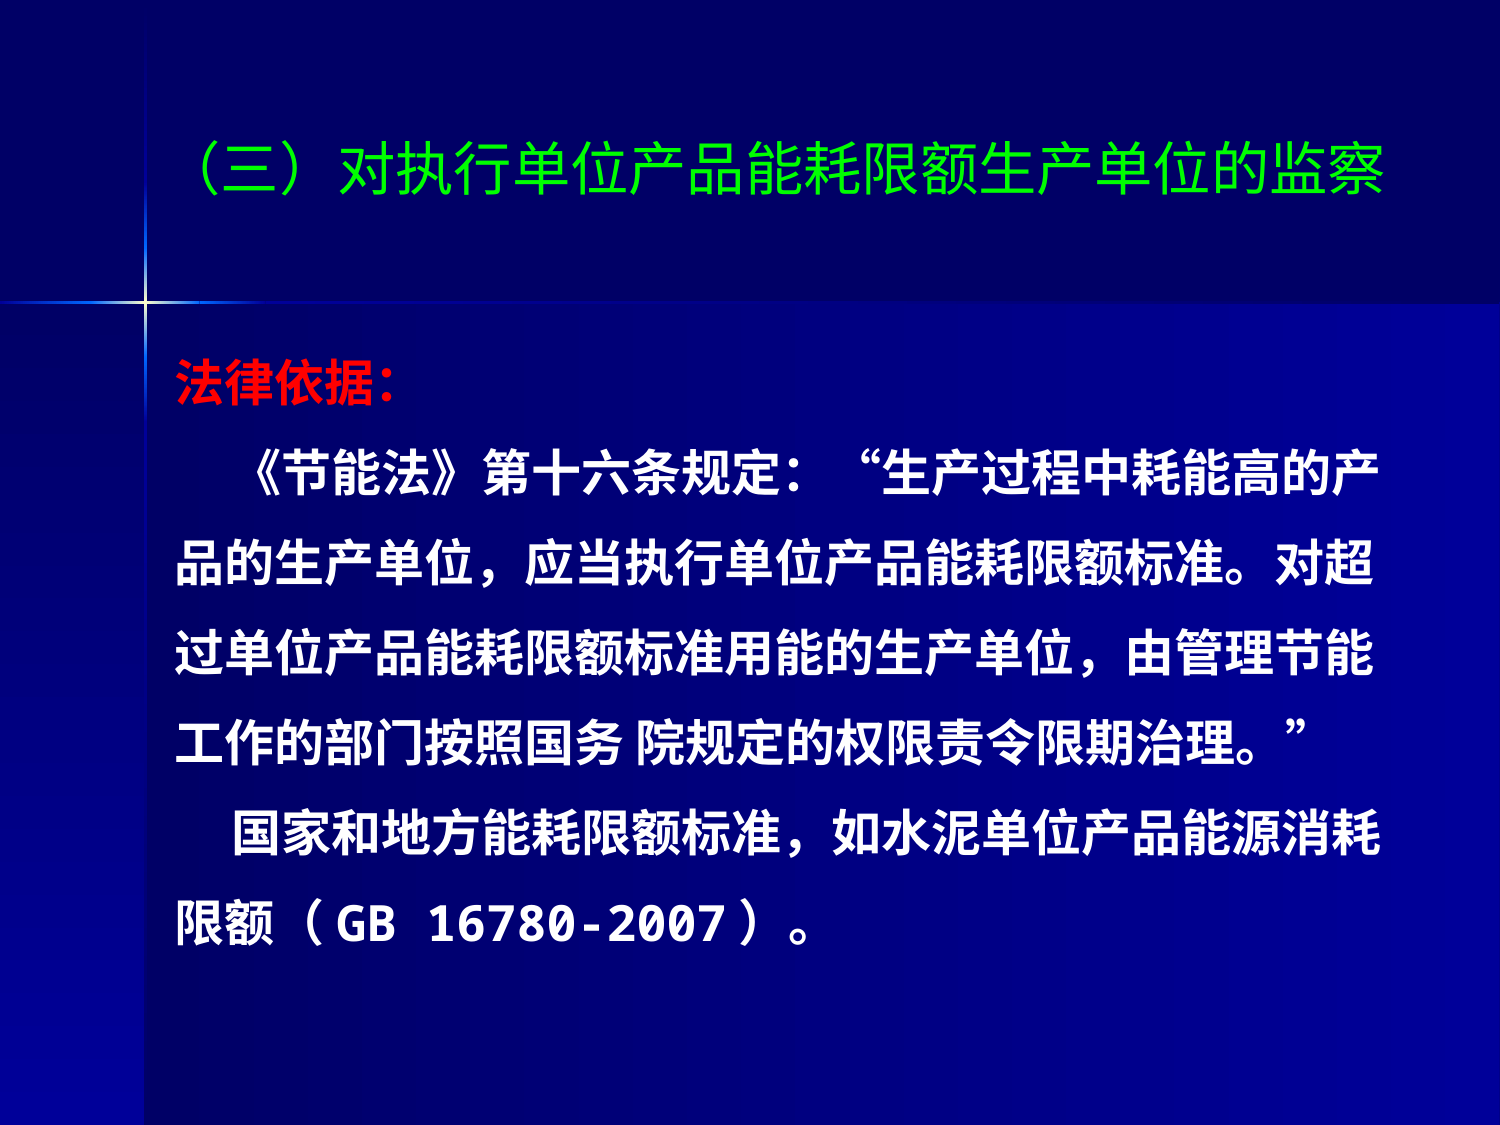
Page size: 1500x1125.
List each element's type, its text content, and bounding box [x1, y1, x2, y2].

title （三）对执行单位产品能耗限额生产单位的监察 [147, 49, 1413, 286]
list 法律依据： 《节能法》第十六条规定：“生产过程中耗能高的产品的生产单位，应当执行单位产品能耗限额标准。对超过单位产品能耗限额标准用能的生产单位，由管理节能工作的部门按照国务 院规定的权限责令限期治理。” 国家和地方能耗限额标准，如水泥单位产品能源消耗限额（GB 16780-2007）。 [159, 314, 1413, 1001]
